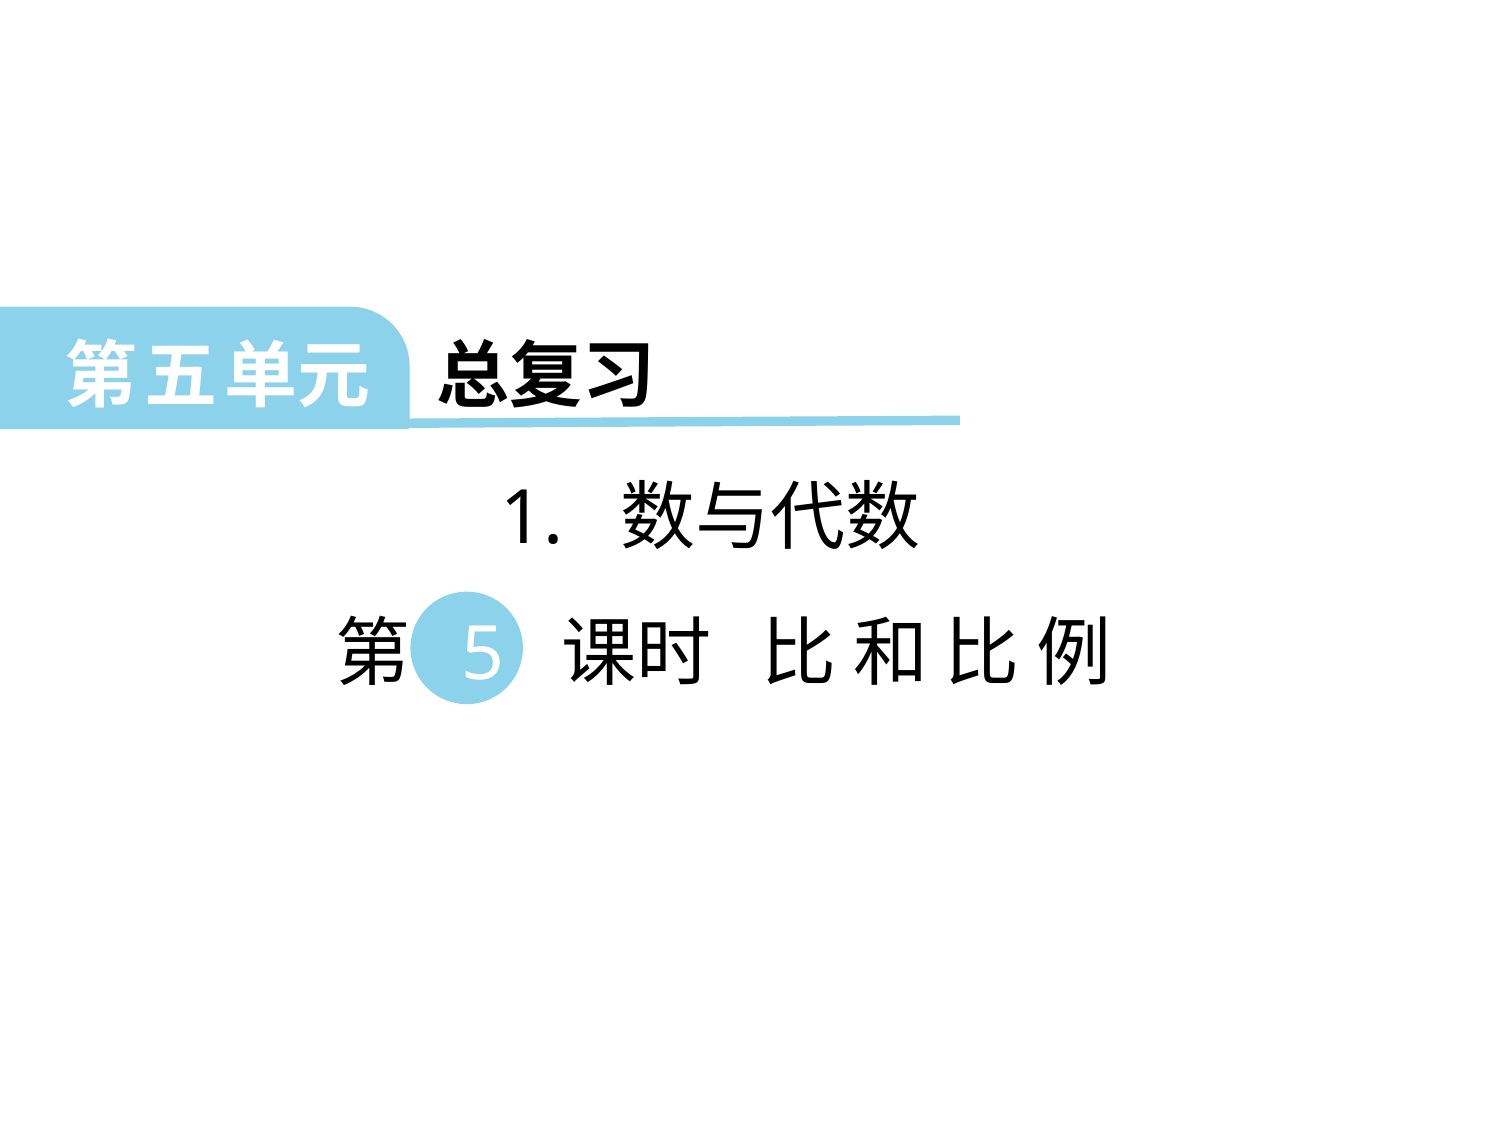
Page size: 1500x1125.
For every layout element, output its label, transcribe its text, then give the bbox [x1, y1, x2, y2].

text_box 第 五 单元 总复习 [15, 320, 671, 424]
text_box 第 5 课时 比 和 比 例 [86, 597, 1310, 702]
text_box [442, 591, 491, 597]
text_box 1. 数与代数 [79, 461, 1303, 567]
text_box [0, 306, 410, 430]
